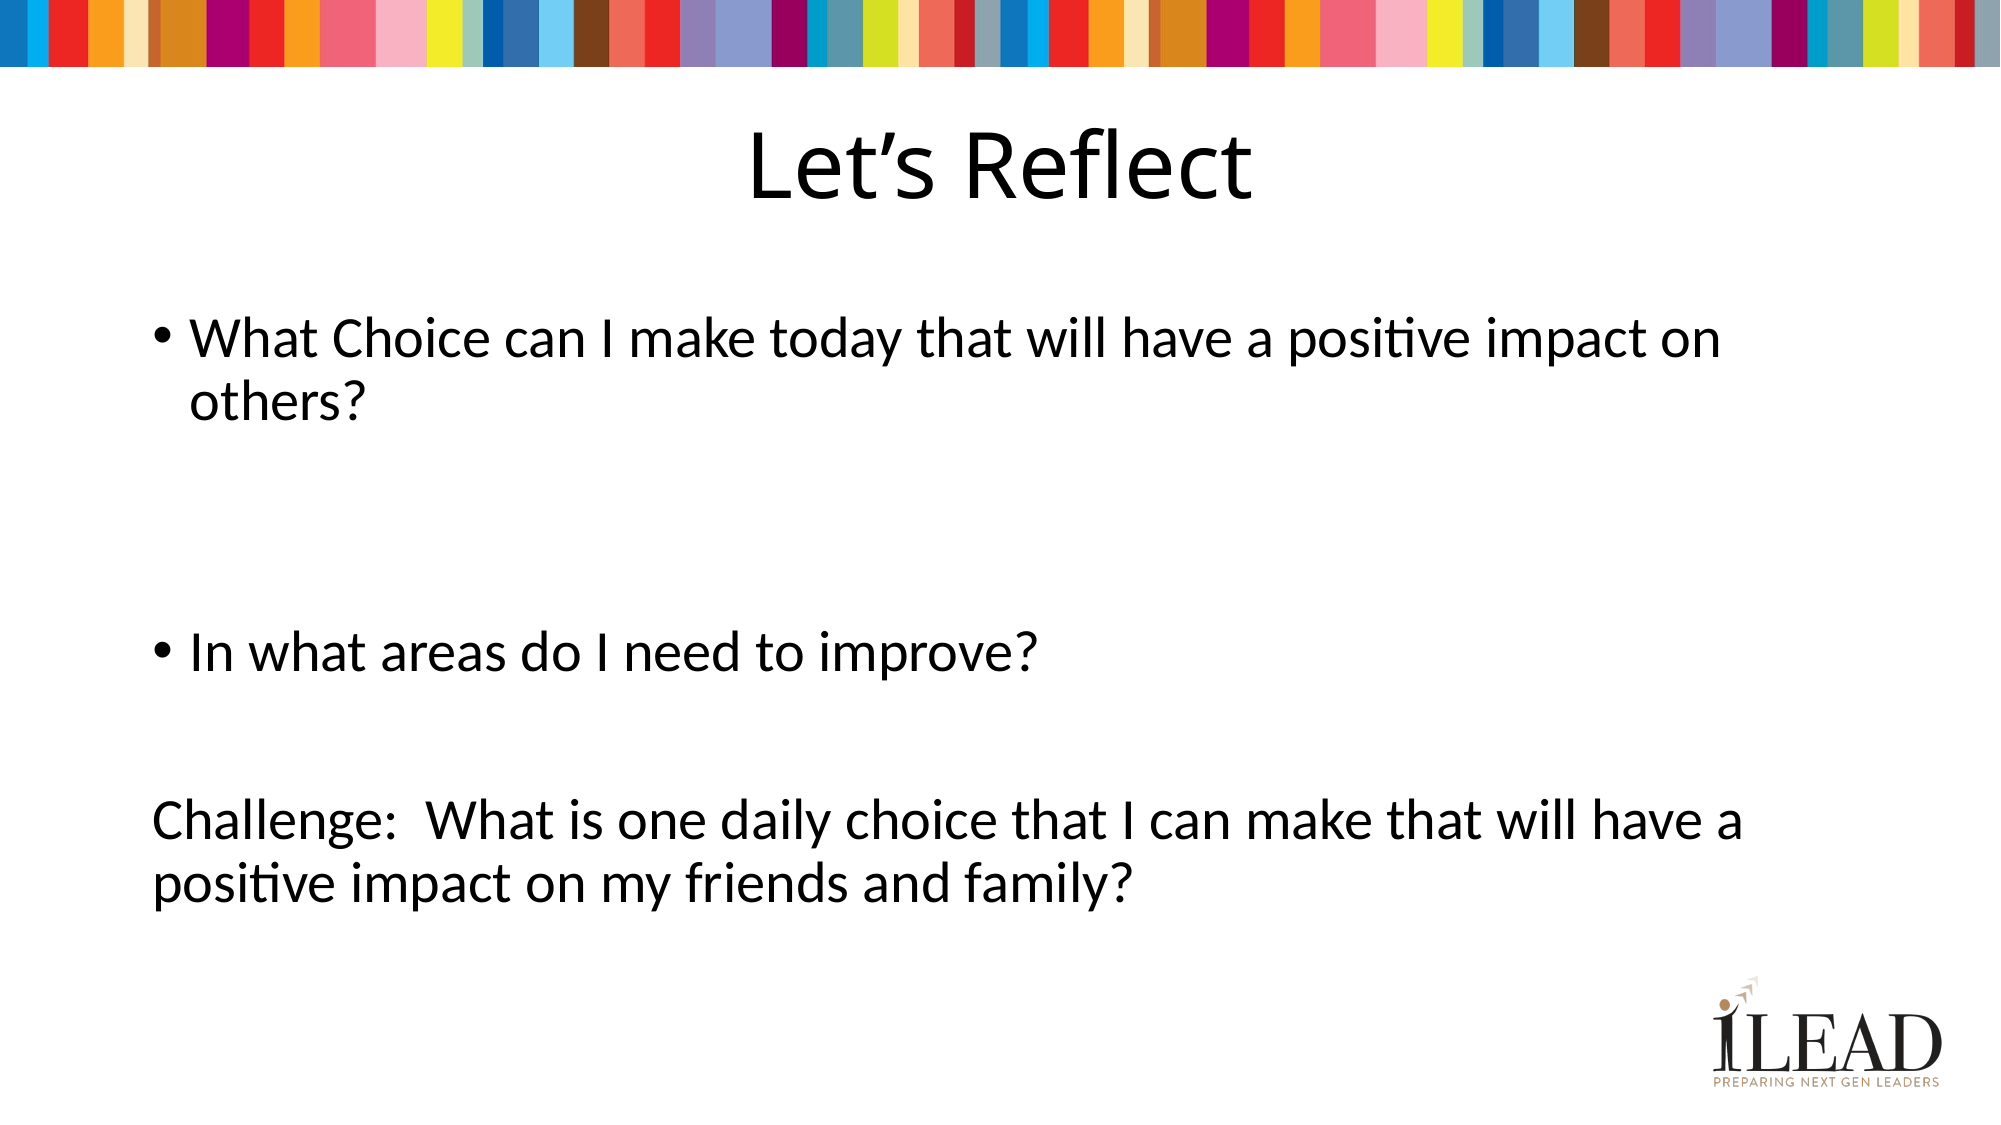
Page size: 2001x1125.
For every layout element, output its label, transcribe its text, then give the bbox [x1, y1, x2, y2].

title Let’s Reflect [137, 67, 1863, 278]
picture [828, 0, 1026, 67]
picture [1048, 0, 1808, 67]
picture [1709, 972, 1945, 1091]
picture [1828, 0, 2000, 67]
picture [48, 0, 808, 67]
list What Choice can I make today that will have a positive impact on others? In what areas do I need to improve? Challenge: What is one daily choice that I can make that will have a positive impact on my friends and family? [137, 299, 1863, 1014]
picture [0, 0, 26, 67]
